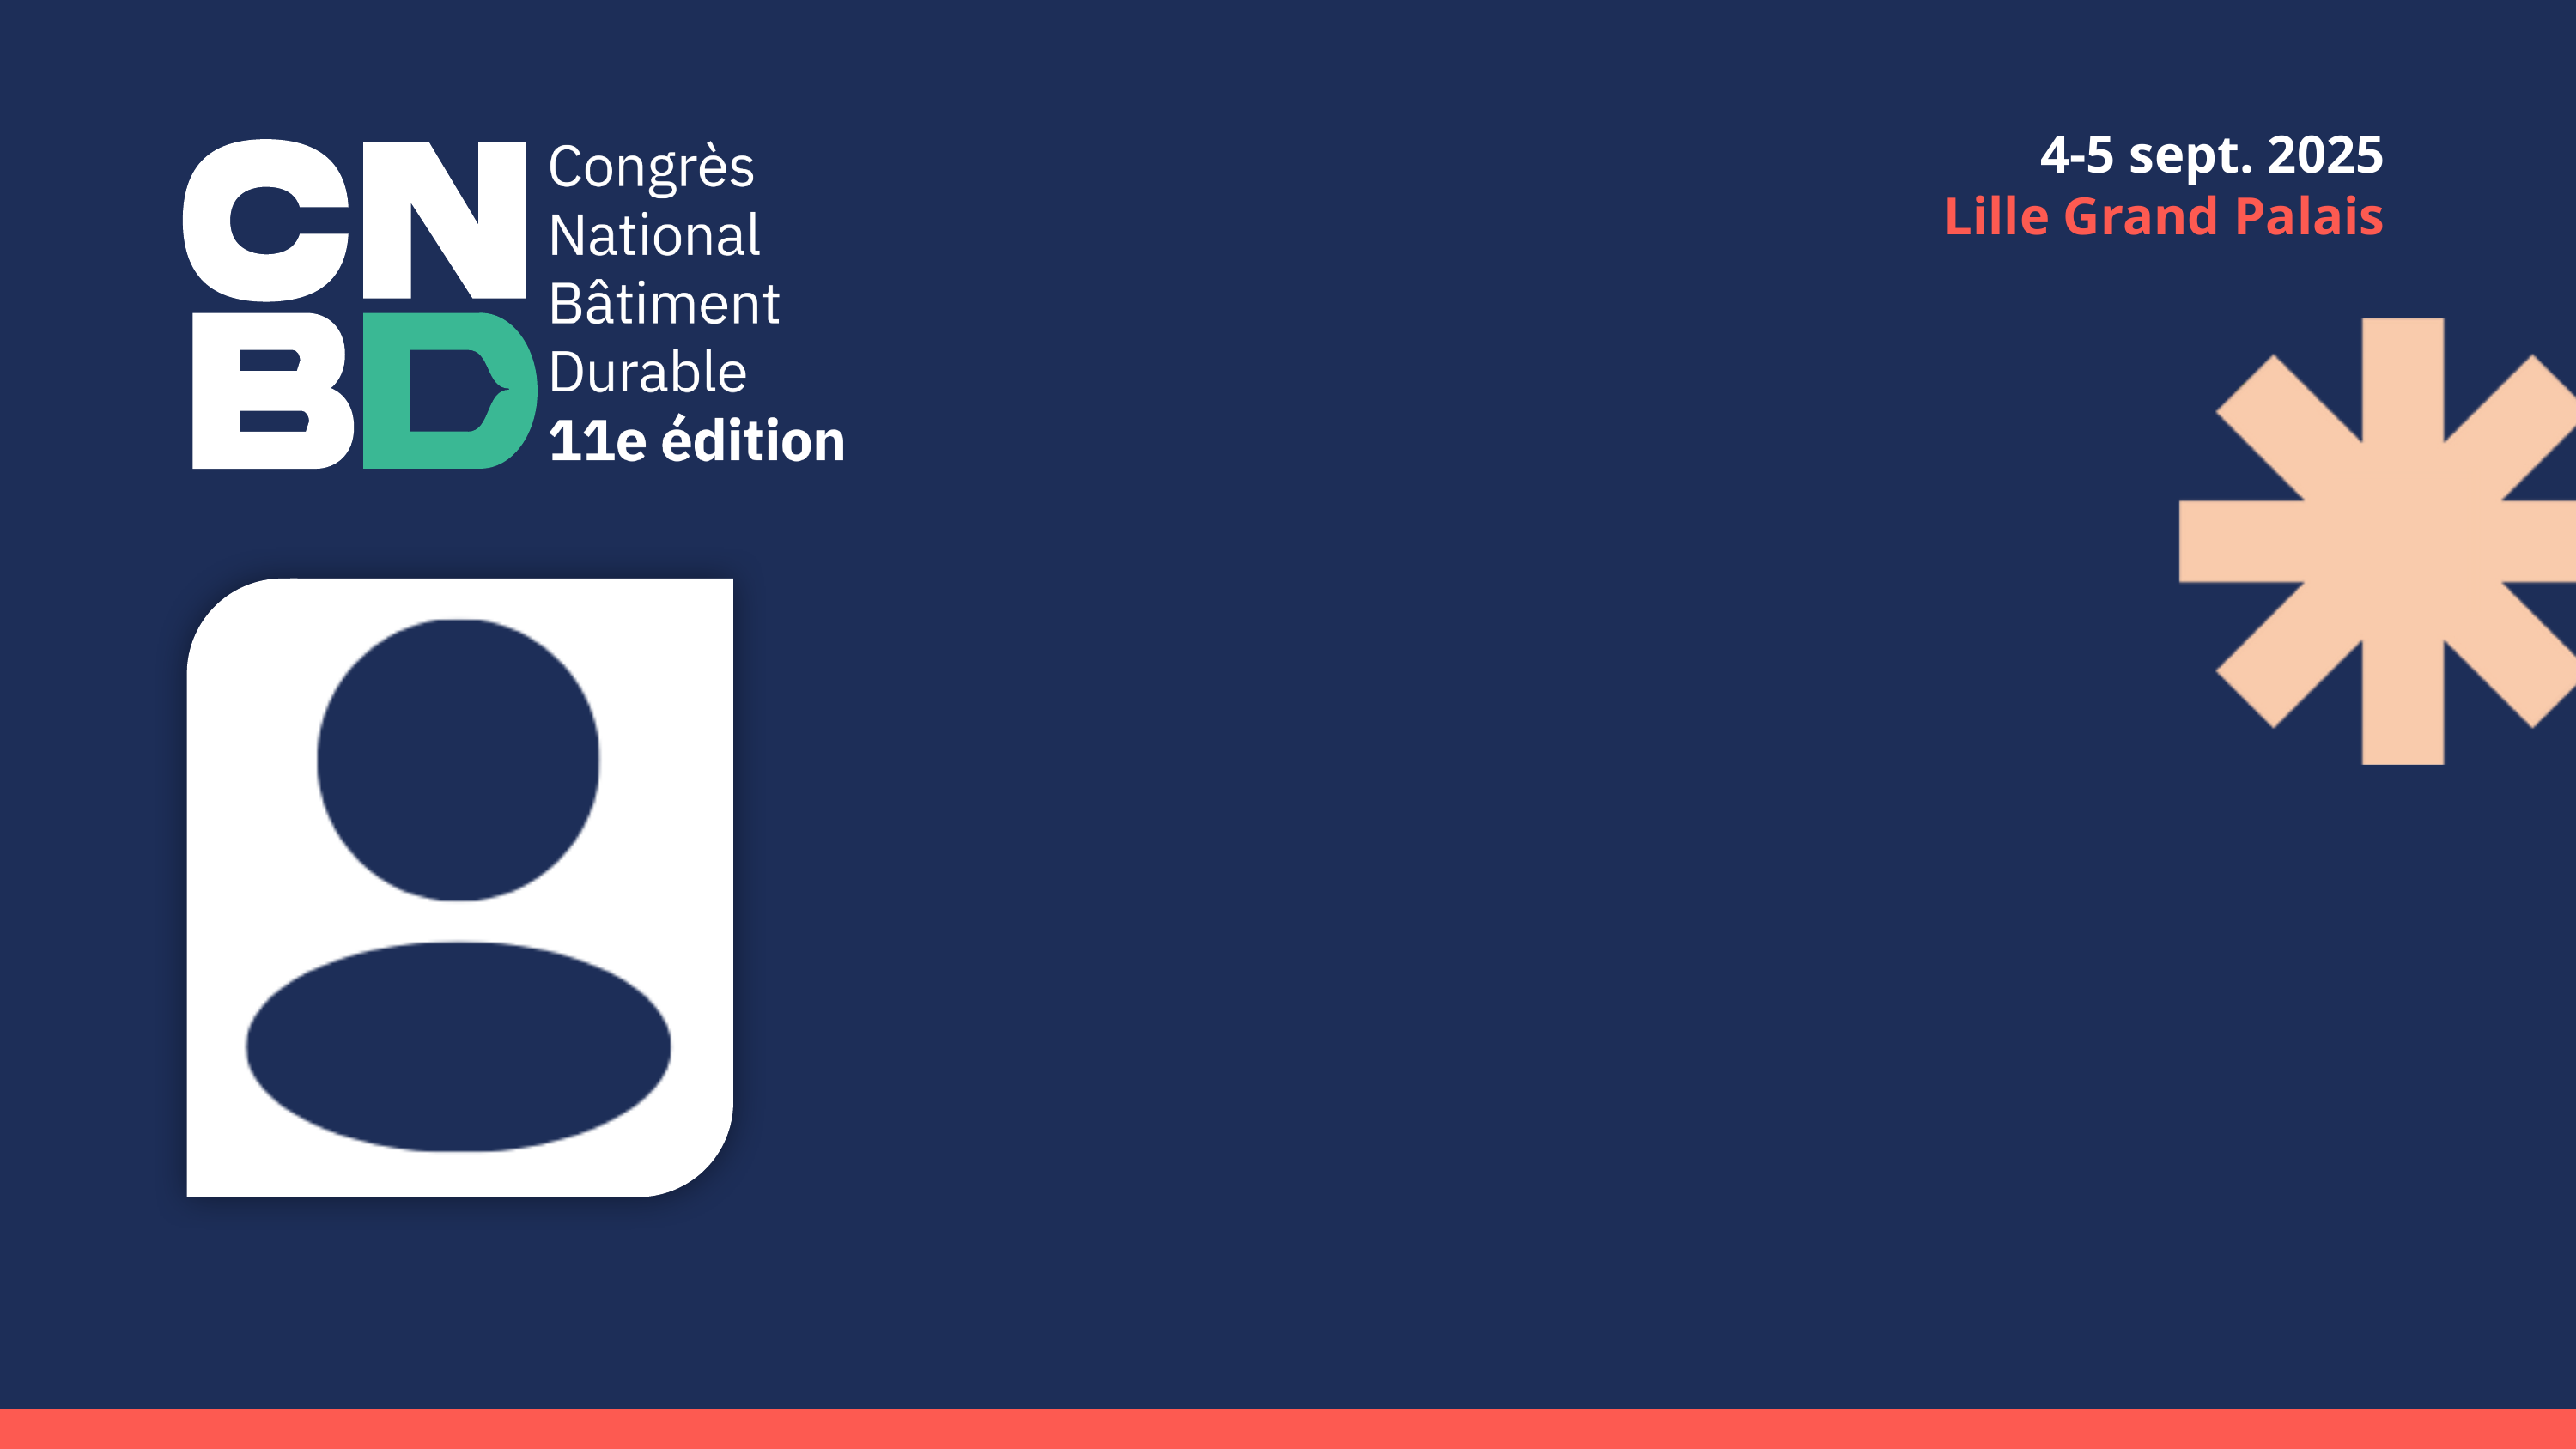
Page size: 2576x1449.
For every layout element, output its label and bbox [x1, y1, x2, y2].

picture [200, 591, 720, 1184]
picture [328, 80, 988, 588]
picture [2180, 318, 2576, 764]
